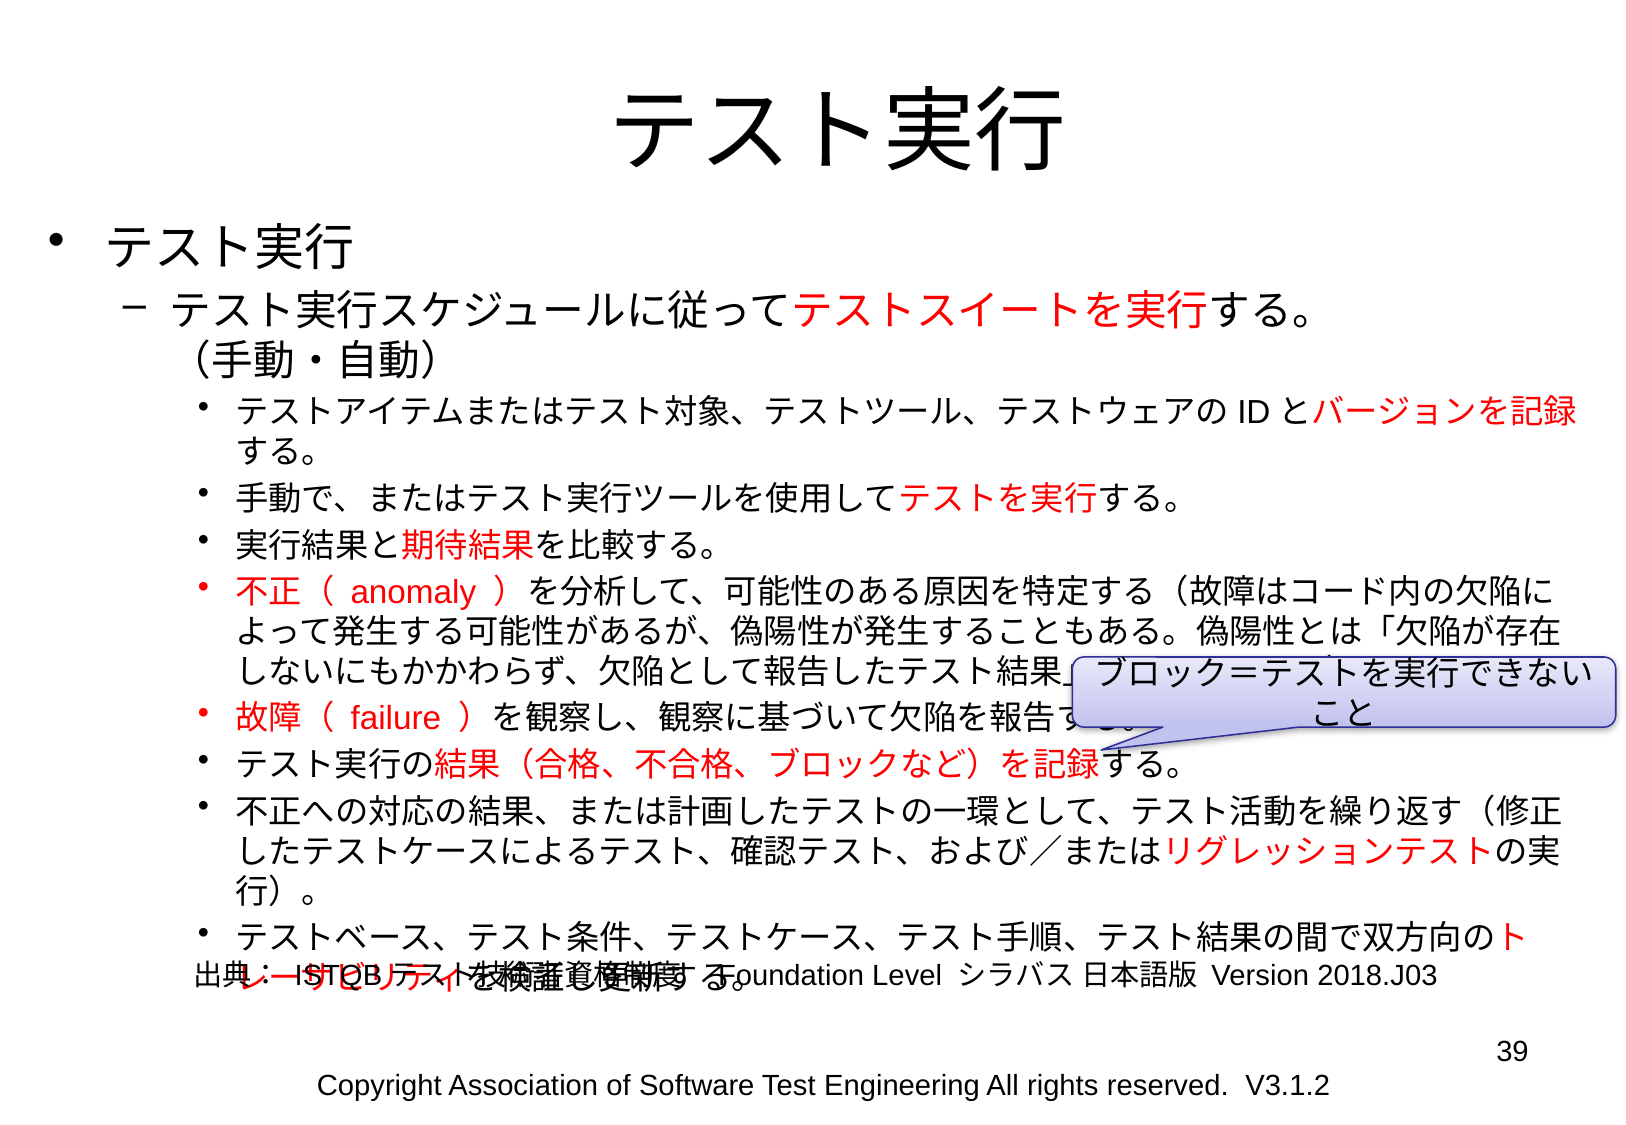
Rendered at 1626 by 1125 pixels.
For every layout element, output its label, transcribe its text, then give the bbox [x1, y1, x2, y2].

title テスト実行 [137, 87, 1538, 167]
slide_number 39 [1164, 1024, 1544, 1103]
list テスト実行 テスト実行スケジュールに従ってテストスイートを実行する。 （手動・自動） テストアイテムまたはテスト対象、テストツール、テストウェアのIDとバージョンを記録する。 手動で、またはテスト実行ツールを使用してテストを実行する。 実行結果と期待結果を比較する。 不正（ anomaly ）を分析して、可能性のある原因を特定する（故障はコード内の欠陥によって発生する可能性があるが、偽陽性が発生することもある。偽陽性とは「欠陥が存在しないにもかかわらず、欠陥として報告したテスト結果」のことをいう。） 故障（ failure ）を観察し、観察に基づいて欠陥を報告する。 テスト実行の結果（合格、不合格、ブロックなど）を記録する。 不正への対応の結果、または計画したテストの一環として、テスト活動を繰り返す（修正したテストケースによるテスト、確認テスト、および／またはリグレッションテストの実行）。 テストベース、テスト条件、テストケース、テスト手順、テスト結果の間で双方向のトレーサビリティを検証し更新する。 [32, 207, 1605, 1036]
text_box 出典： ISTQBテスト技術者資格制度 Foundation Level シラバス 日本語版 Version 2018.J03 [51, 949, 1580, 999]
footer Copyright Association of Software Test Engineering All rights reserved. V3.1.2 [233, 1058, 1164, 1103]
text_box ブロック＝テストを実行できないこと [1071, 656, 1617, 751]
table_cell 全角英字（大文字） [1068, 659, 1139, 737]
